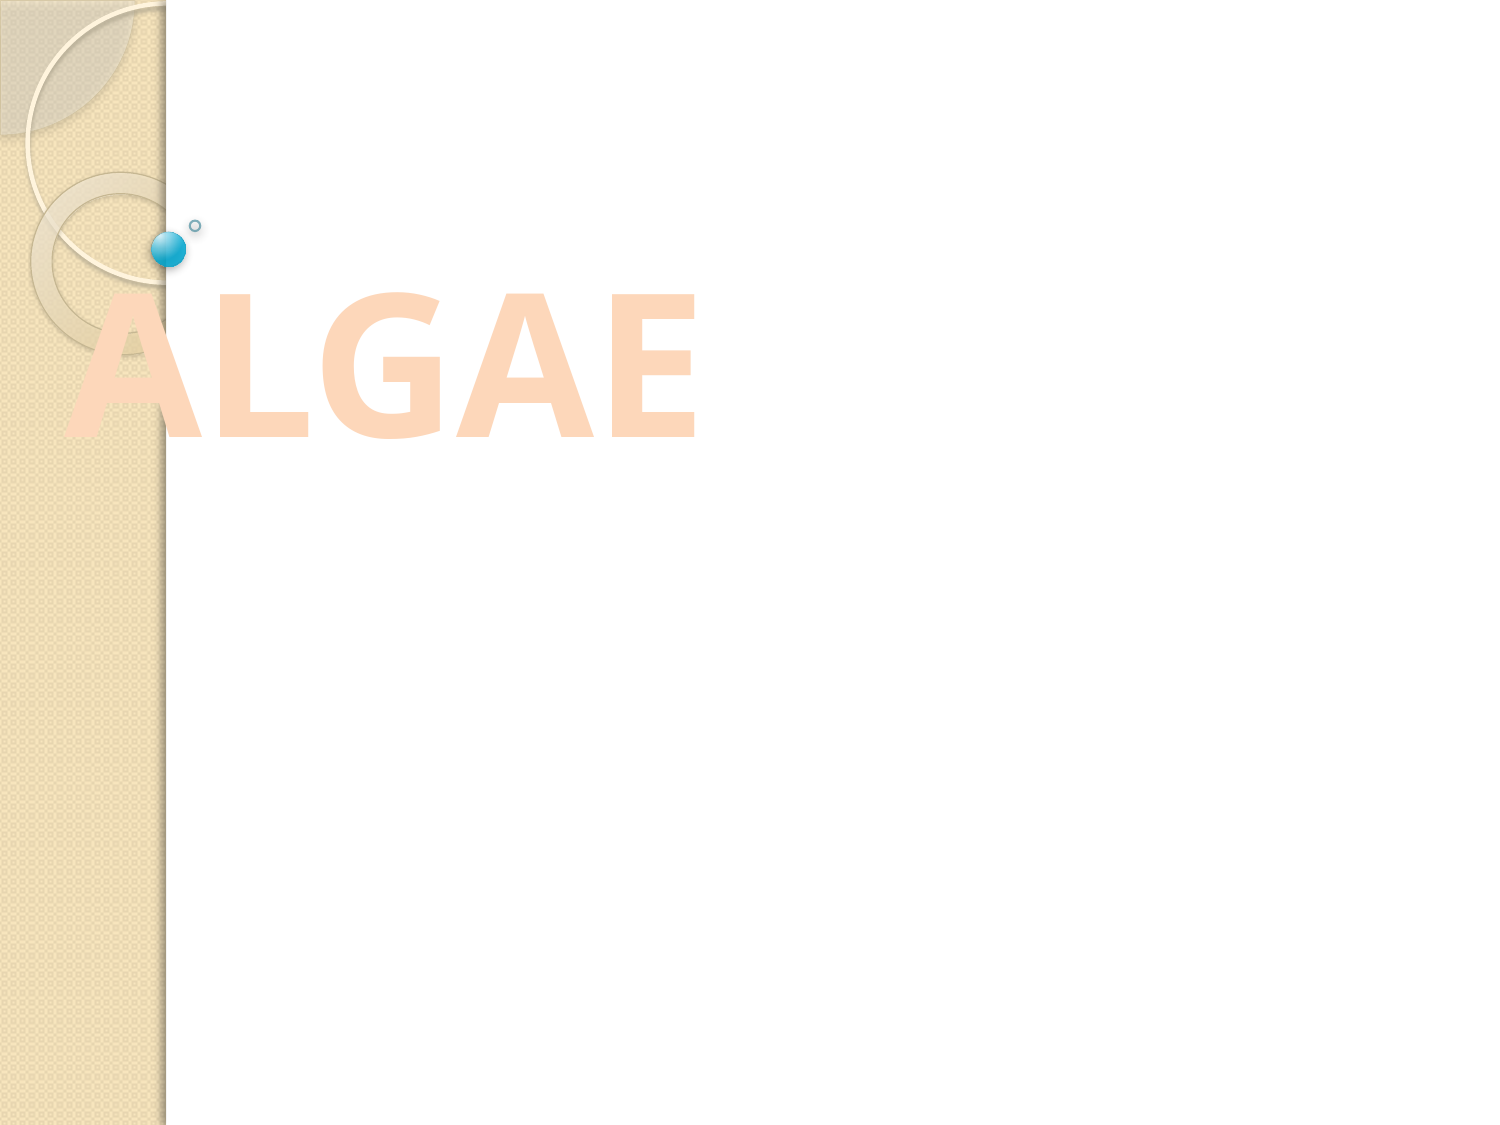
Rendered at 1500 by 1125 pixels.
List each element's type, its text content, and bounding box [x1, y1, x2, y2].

title ALGAE [50, 37, 1438, 486]
